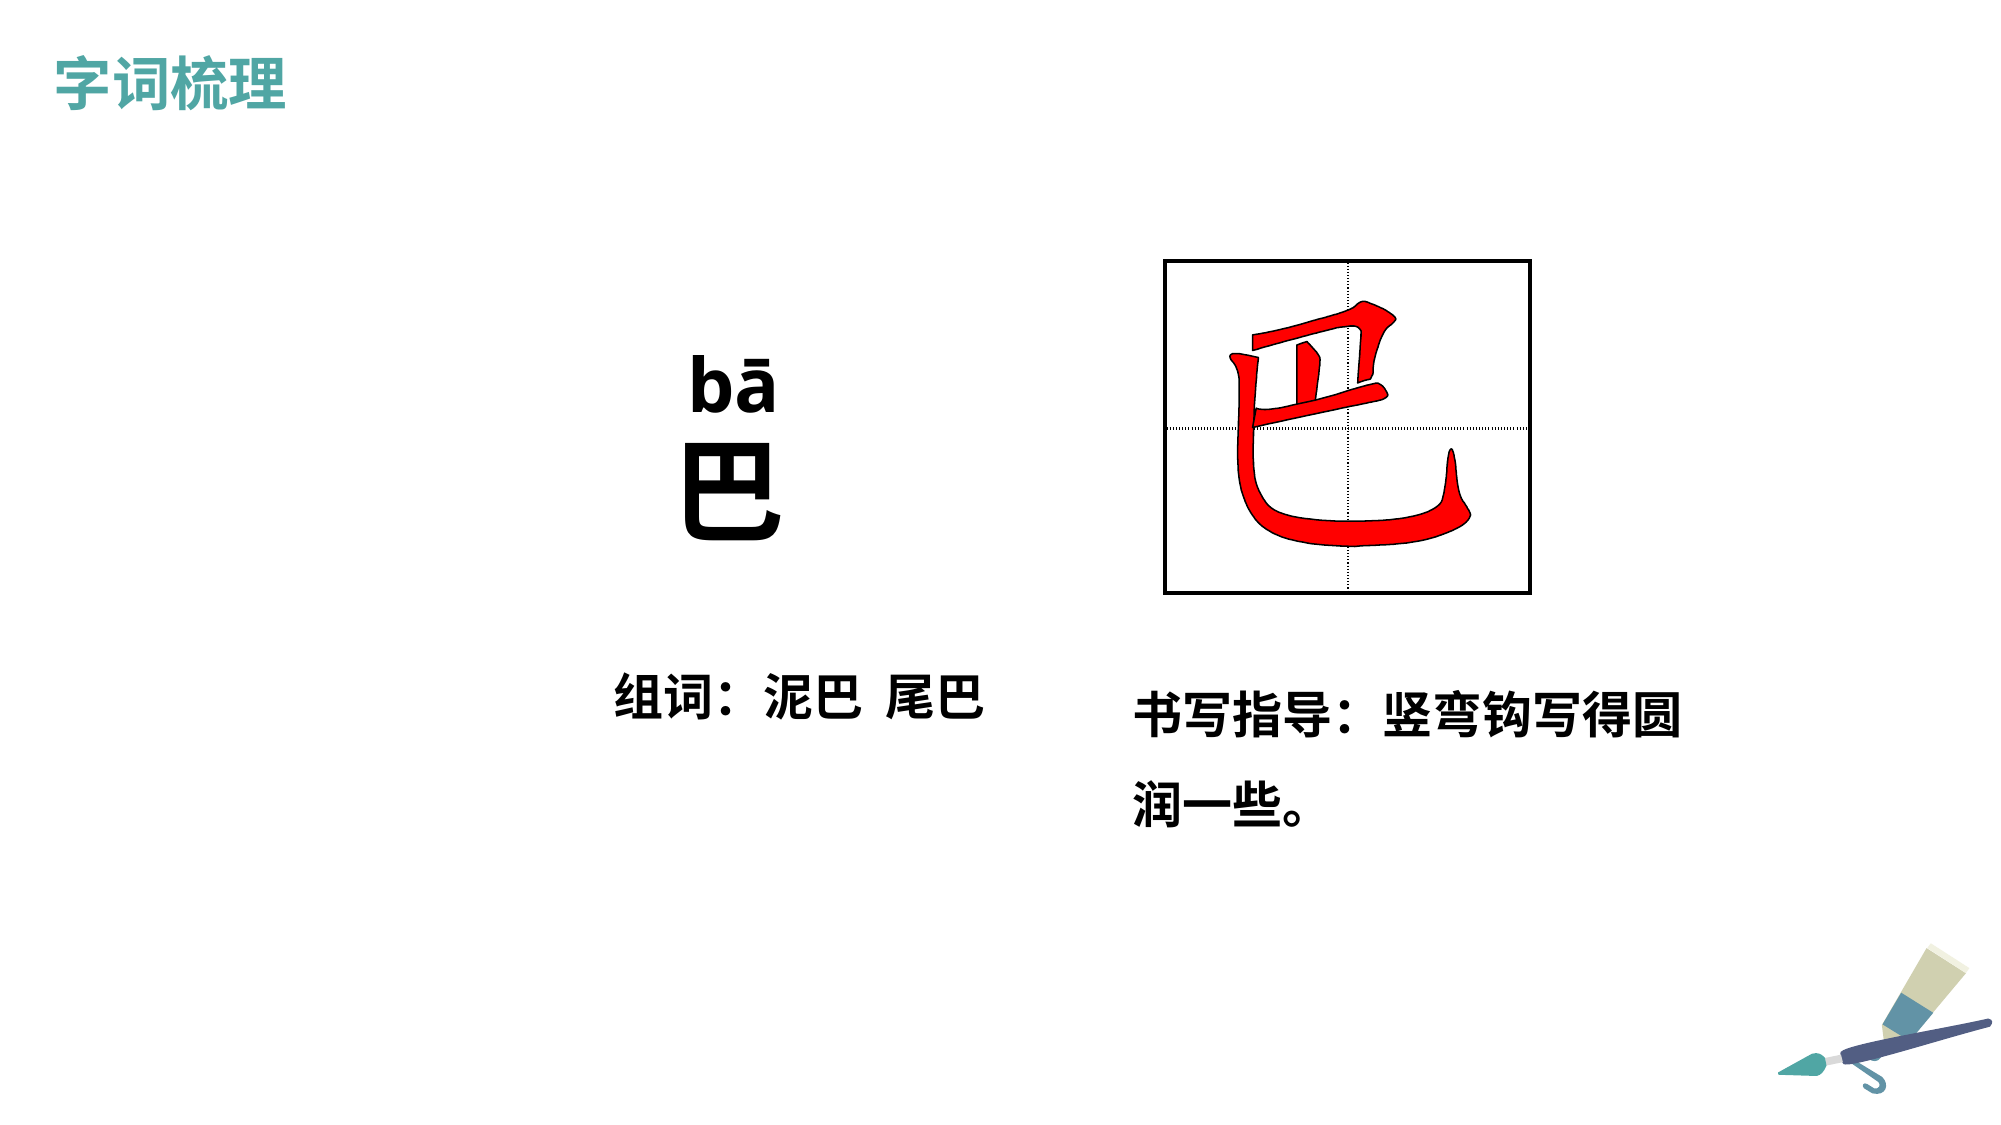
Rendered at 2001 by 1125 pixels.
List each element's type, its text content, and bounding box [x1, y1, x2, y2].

text_box bā [672, 329, 869, 435]
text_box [1811, 945, 1974, 1125]
table_header [1167, 263, 1348, 428]
text_box [1252, 383, 1388, 428]
text_box 字词梳理 [39, 39, 476, 125]
text_box 组词：泥巴 尾巴 [598, 657, 1307, 733]
text_box 巴 [657, 412, 801, 563]
text_box [1252, 301, 1396, 383]
text_box [1296, 341, 1321, 404]
table_header [1348, 263, 1528, 428]
table_cell [1167, 428, 1348, 591]
table_cell [1348, 428, 1528, 591]
text_box [1229, 353, 1471, 547]
text_box 书写指导：竖弯钩写得圆润一些。 [1118, 646, 1727, 841]
